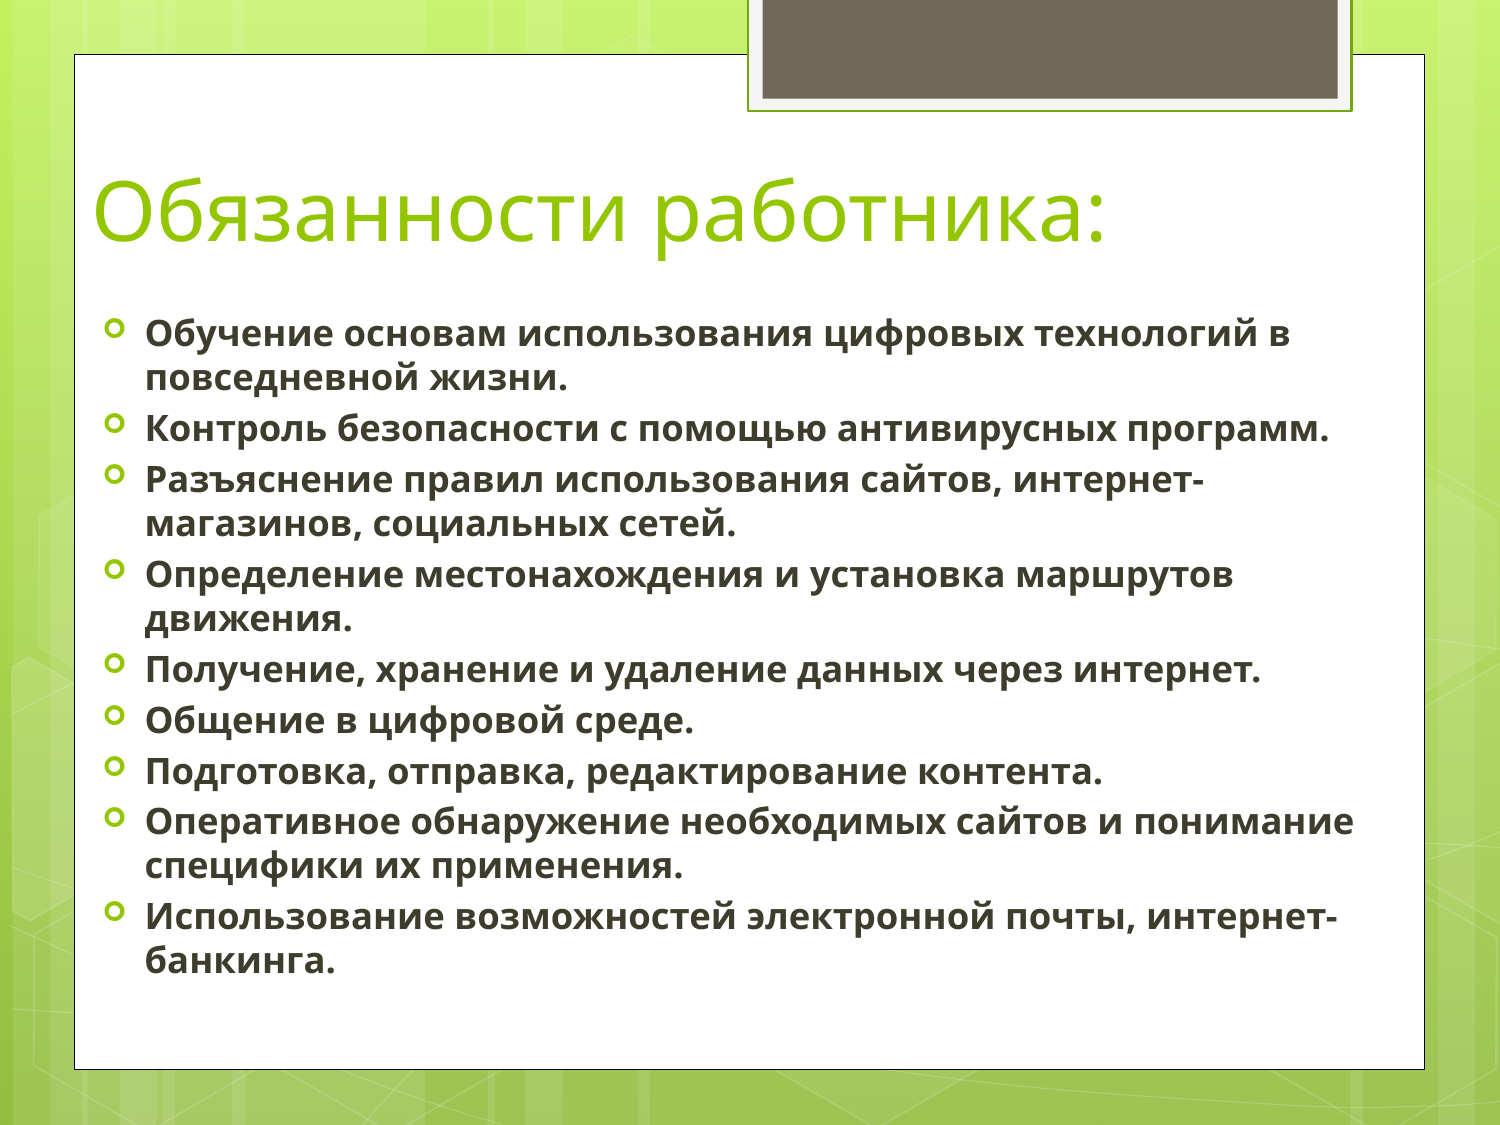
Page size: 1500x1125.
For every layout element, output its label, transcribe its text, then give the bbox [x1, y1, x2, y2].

list Обучение основам использования цифровых технологий в повседневной жизни. Контроль безопасности с помощью антивирусных программ. Разъяснение правил использования сайтов, интернет-магазинов, социальных сетей. Определение местонахождения и установка маршрутов движения. Получение, хранение и удаление данных через интернет. Общение в цифровой среде. Подготовка, отправка, редактирование контента. Оперативное обнаружение необходимых сайтов и понимание специфики их применения. Использование возможностей электронной почты, интернет-банкинга. [76, 302, 1412, 1047]
title Обязанности работника: [76, 78, 1229, 266]
